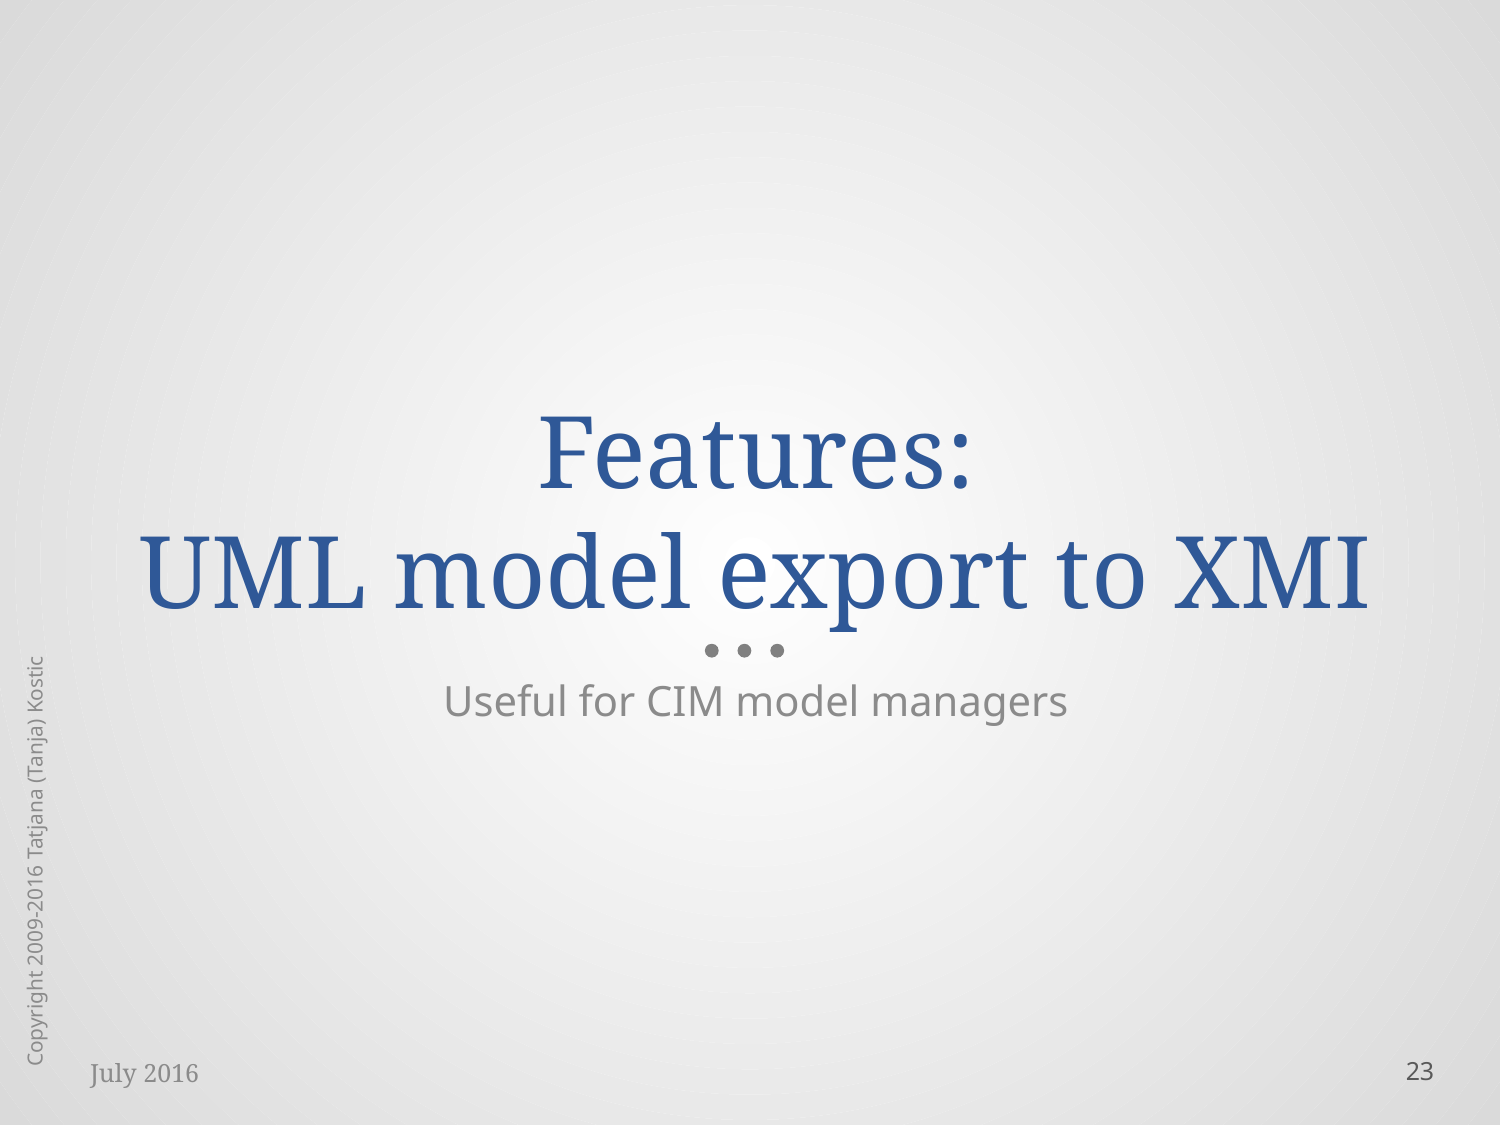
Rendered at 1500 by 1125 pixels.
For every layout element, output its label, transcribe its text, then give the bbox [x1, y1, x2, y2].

list Useful for CIM model managers [118, 667, 1394, 740]
footer Copyright 2009-2016 Tatjana (Tanja) Kostic [18, 621, 54, 1101]
title Features: UML model export to XMI [118, 224, 1394, 636]
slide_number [75, 1042, 313, 1103]
slide_number 23 [1401, 1042, 1494, 1103]
